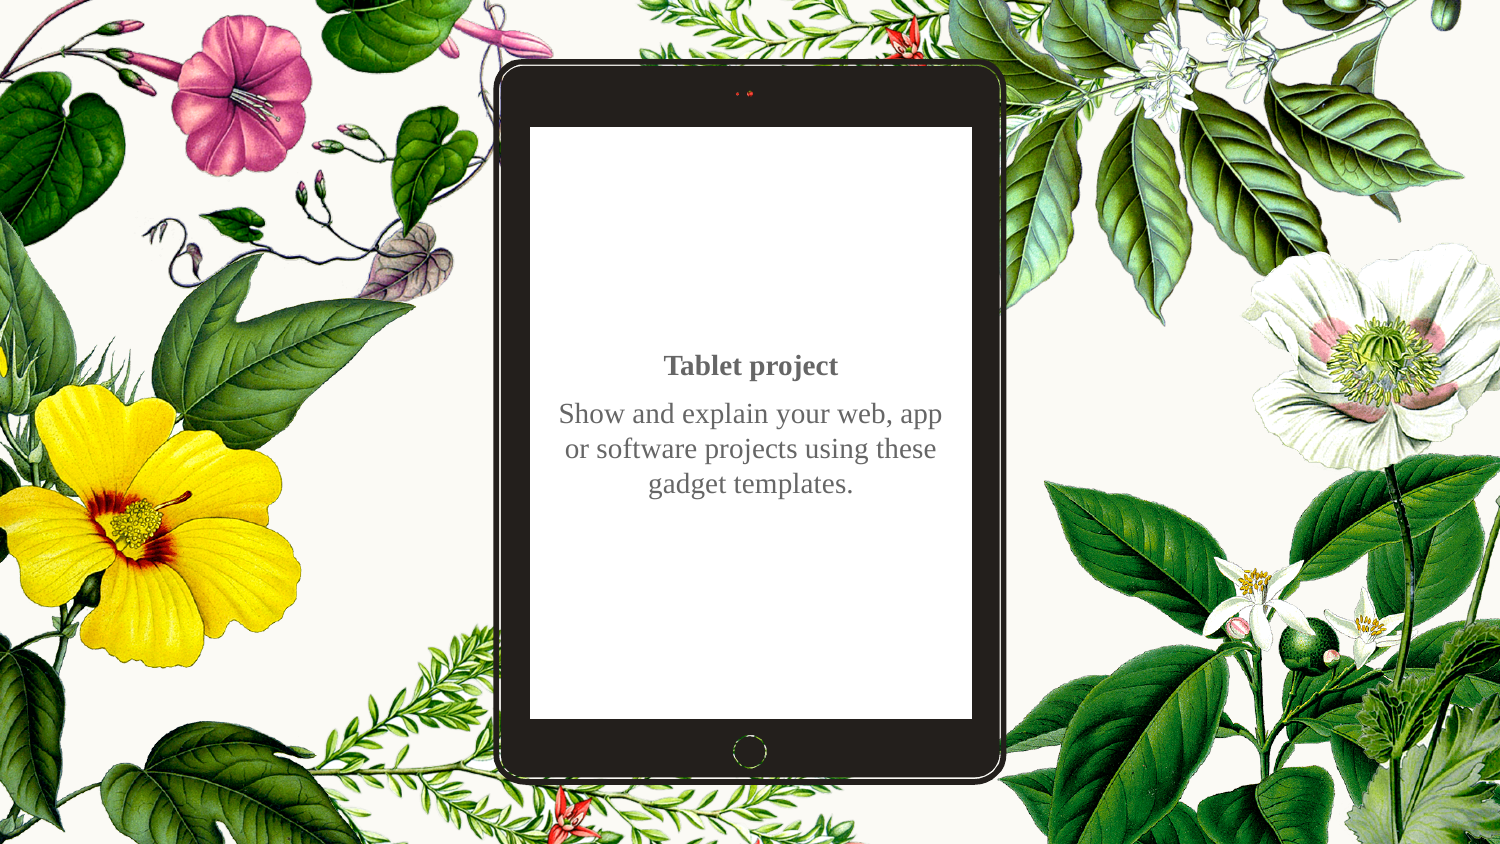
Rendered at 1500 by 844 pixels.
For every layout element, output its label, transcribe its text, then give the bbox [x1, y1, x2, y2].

picture [619, 0, 921, 59]
text_box [493, 59, 1007, 785]
picture [0, 0, 876, 844]
picture [922, 0, 1500, 844]
text_box Tablet project Show and explain your web, app or software projects using these gadget templates. [528, 125, 974, 720]
